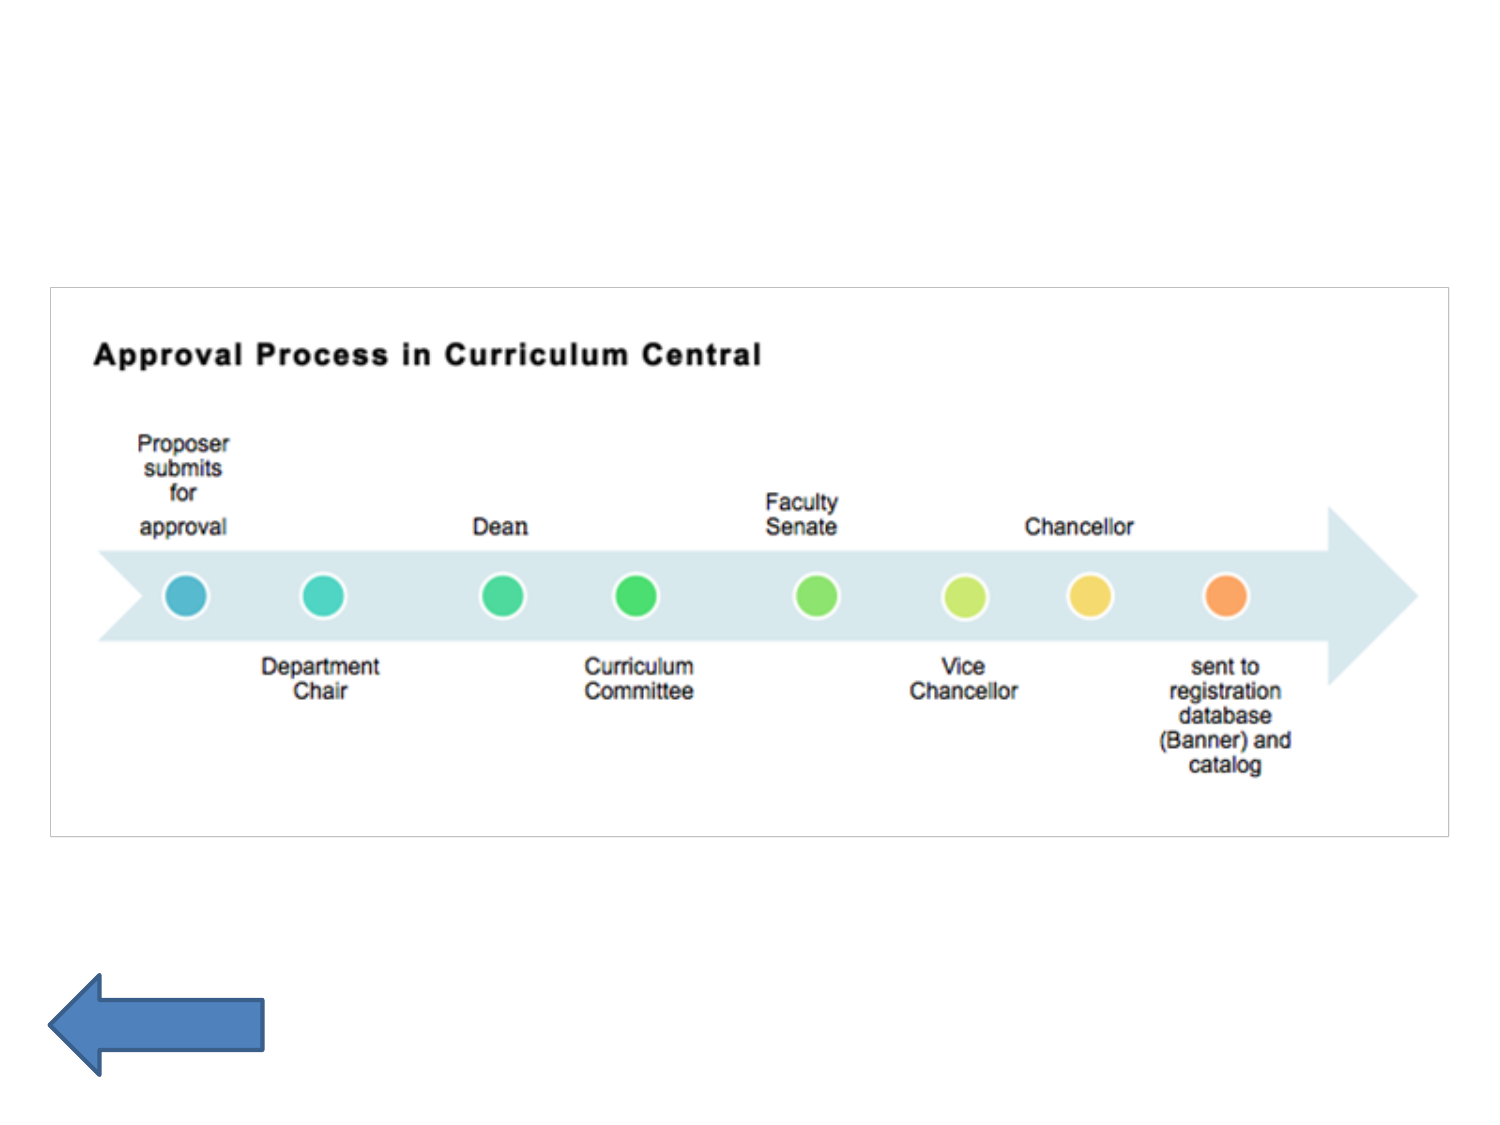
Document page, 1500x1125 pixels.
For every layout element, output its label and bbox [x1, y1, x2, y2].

text_box [47, 973, 265, 1077]
picture [49, 286, 1451, 839]
